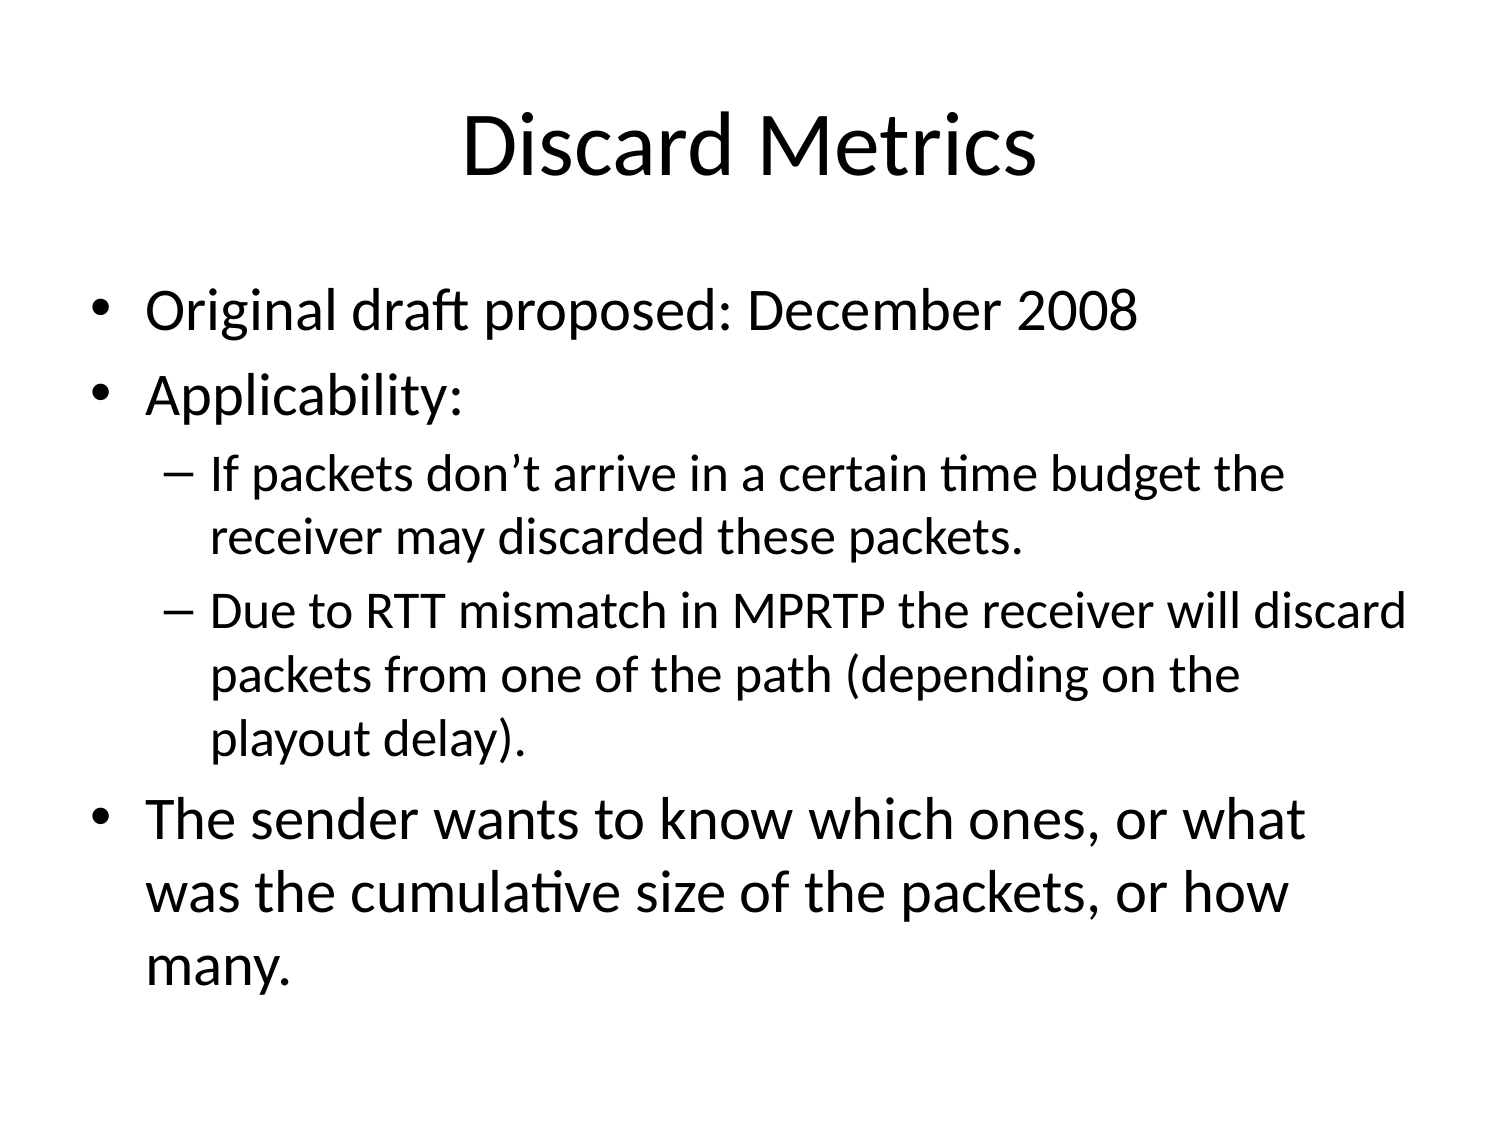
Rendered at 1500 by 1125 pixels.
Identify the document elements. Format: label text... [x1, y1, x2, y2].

list Original draft proposed: December 2008 Applicability: If packets don’t arrive in a certain time budget the receiver may discarded these packets. Due to RTT mismatch in MPRTP the receiver will discard packets from one of the path (depending on the playout delay). The sender wants to know which ones, or what was the cumulative size of the packets, or how many. [75, 262, 1425, 1005]
title Discard Metrics [75, 45, 1425, 233]
